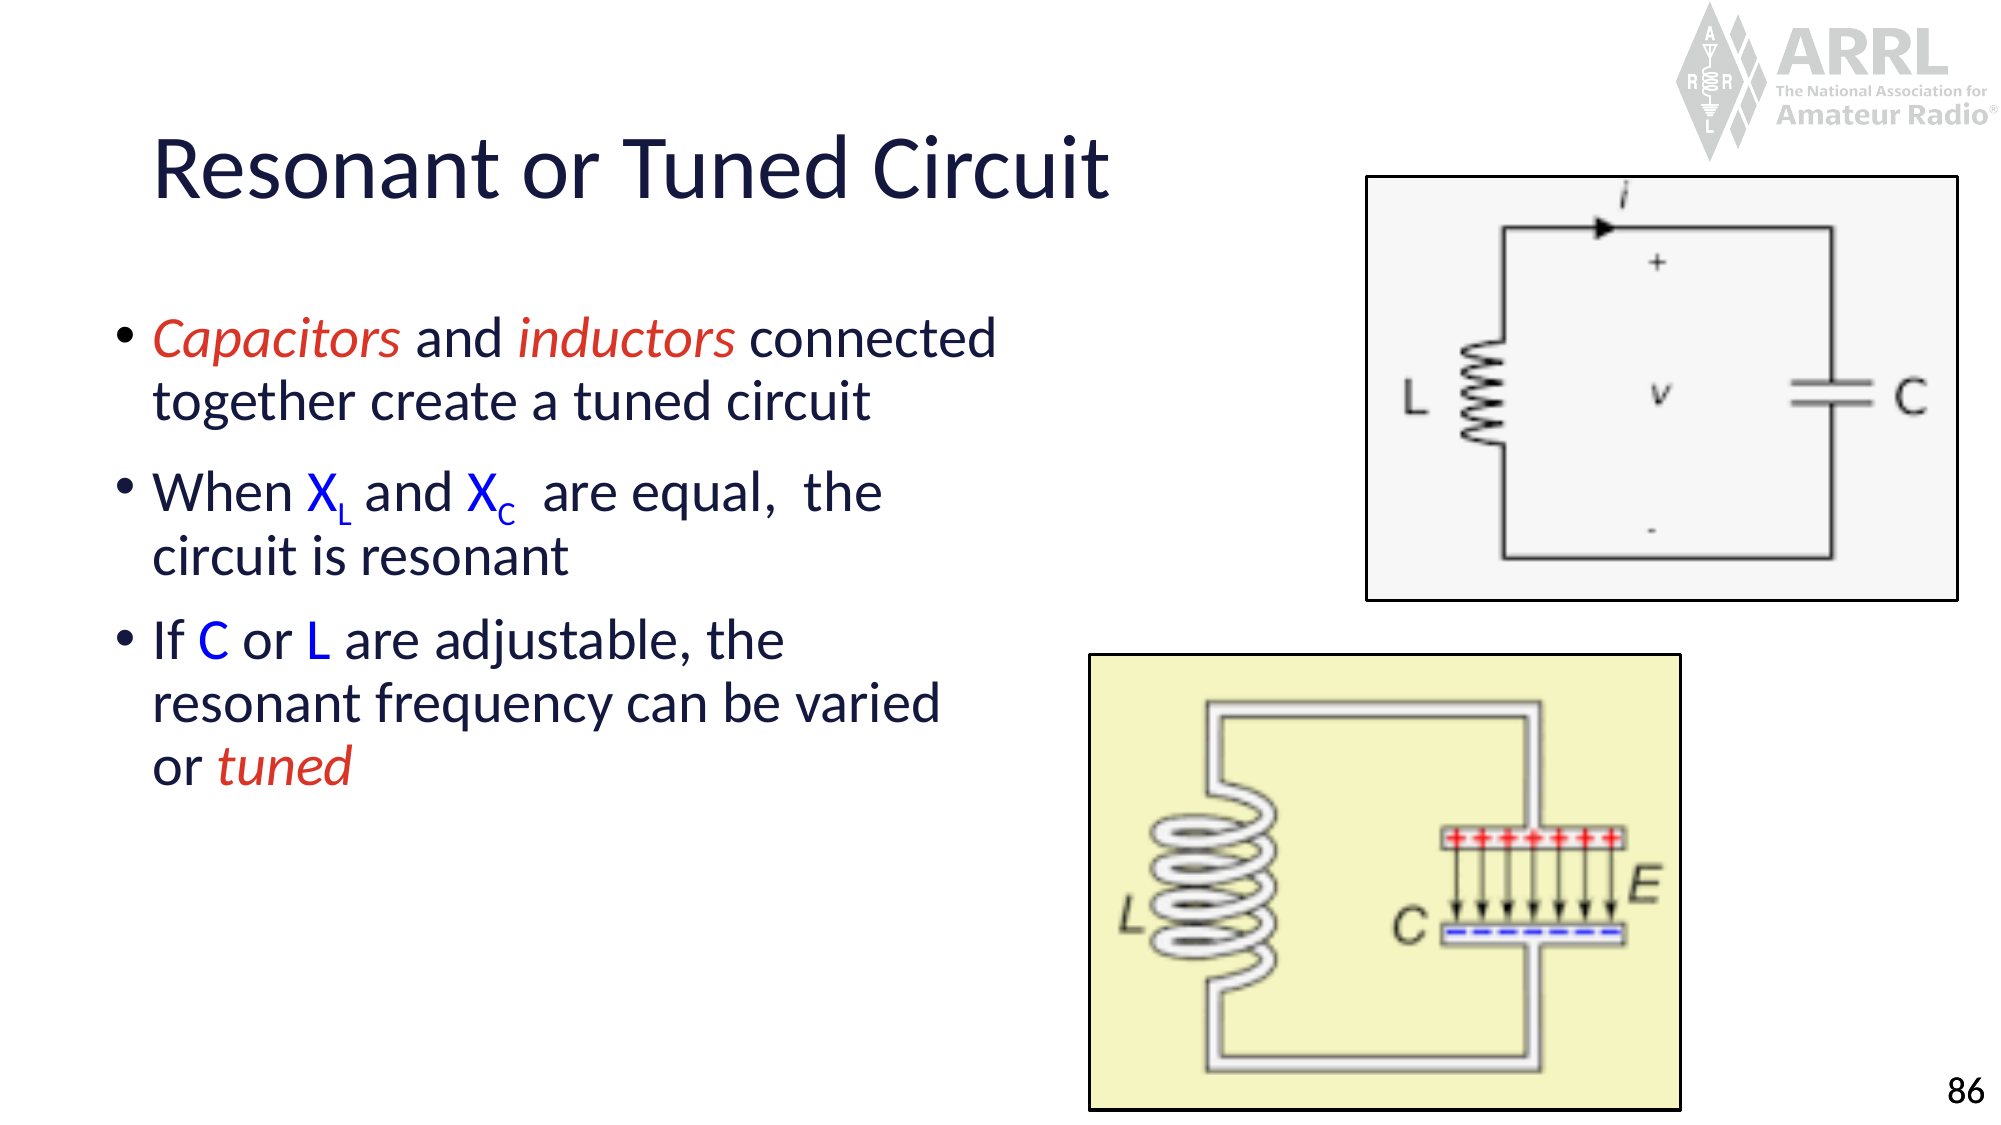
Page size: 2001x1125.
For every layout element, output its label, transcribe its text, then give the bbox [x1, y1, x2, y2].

picture [1090, 656, 1679, 1109]
list Capacitors and inductors connected together create a tuned circuit When XL and XC are equal, the circuit is resonant If C or L are adjustable, the resonant frequency can be varied or tuned [99, 299, 1019, 1014]
title Resonant or Tuned Circuit [137, 59, 1863, 278]
picture [1368, 178, 1956, 600]
picture [1674, 0, 2000, 164]
